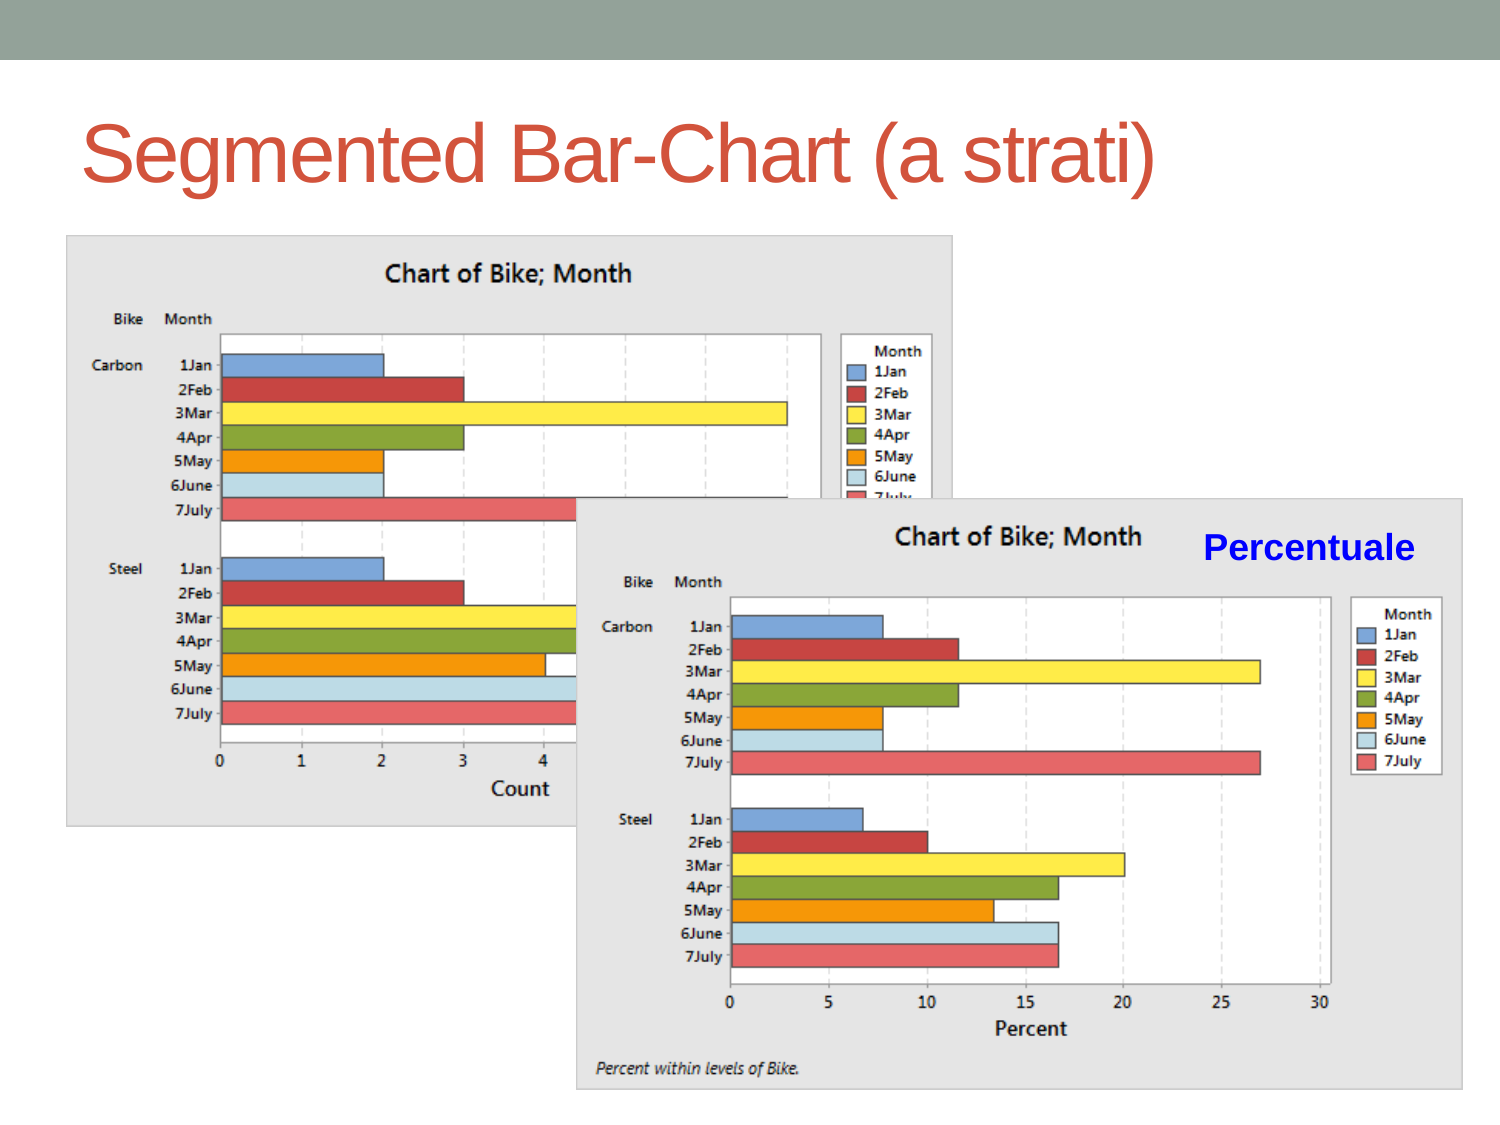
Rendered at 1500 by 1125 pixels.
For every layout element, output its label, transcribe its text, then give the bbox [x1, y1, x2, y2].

title Segmented Bar-Chart (a strati) [65, 67, 1416, 231]
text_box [576, 498, 1463, 1090]
picture [66, 235, 953, 827]
